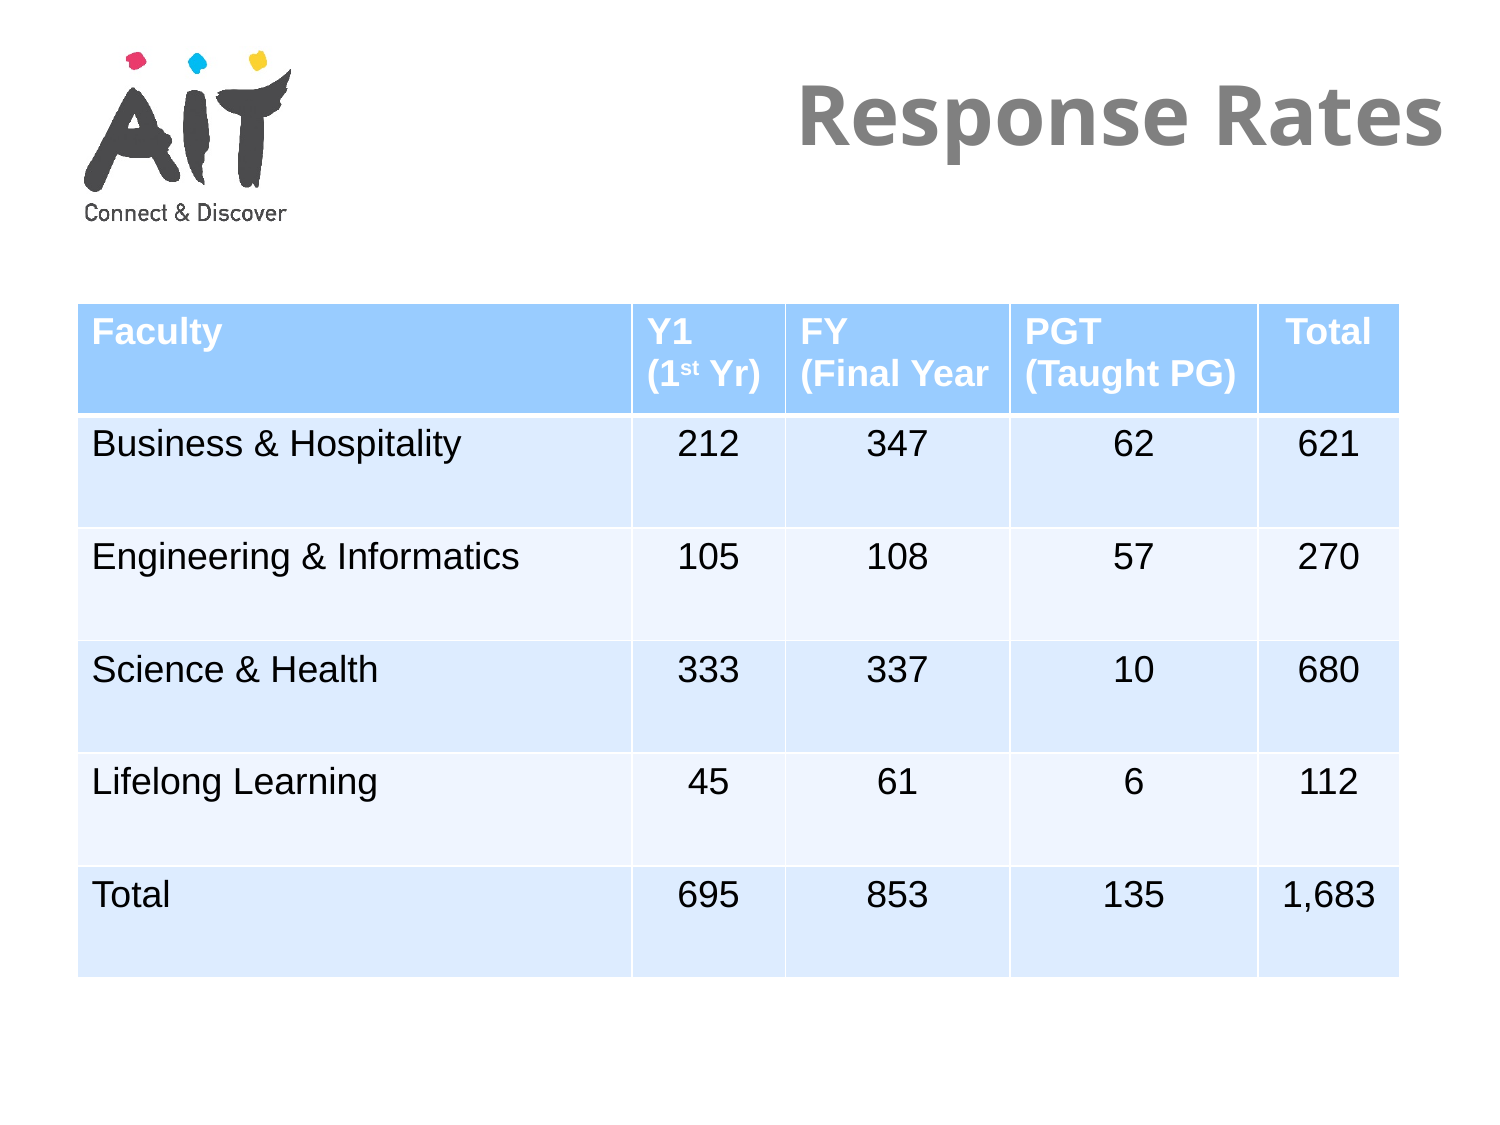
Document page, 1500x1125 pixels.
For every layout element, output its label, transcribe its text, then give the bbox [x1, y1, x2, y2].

table_header Y1 (1st Yr) [633, 304, 785, 413]
table_cell Total [78, 867, 631, 977]
table_header FY (Final Year [786, 304, 1009, 413]
table_cell 10 [1011, 641, 1257, 752]
table_cell 680 [1259, 641, 1399, 752]
table_cell 695 [633, 867, 785, 977]
table_cell 105 [633, 529, 785, 640]
table_cell Science & Health [78, 641, 631, 752]
picture [64, 46, 315, 233]
table_cell 1,683 [1259, 867, 1399, 977]
table_cell 347 [786, 418, 1009, 527]
table_cell 270 [1259, 529, 1399, 640]
table_cell 6 [1011, 754, 1257, 865]
table_cell 62 [1011, 418, 1257, 527]
table_header PGT (Taught PG) [1011, 304, 1257, 413]
table_cell 57 [1011, 529, 1257, 640]
text_box Response Rates [230, 54, 1460, 170]
table_cell 212 [633, 418, 785, 527]
table_cell 61 [786, 754, 1009, 865]
table_cell 112 [1259, 754, 1399, 865]
table_cell 333 [633, 641, 785, 752]
table_cell 621 [1259, 418, 1399, 527]
table_header Total [1259, 304, 1399, 413]
table_header Faculty [78, 304, 631, 413]
table_cell 108 [786, 529, 1009, 640]
table_cell 45 [633, 754, 785, 865]
table_cell 853 [786, 867, 1009, 977]
table_cell Engineering & Informatics [78, 529, 631, 640]
table_cell Lifelong Learning [78, 754, 631, 865]
table_cell Business & Hospitality [78, 418, 631, 527]
table_cell 135 [1011, 867, 1257, 977]
table_cell 337 [786, 641, 1009, 752]
